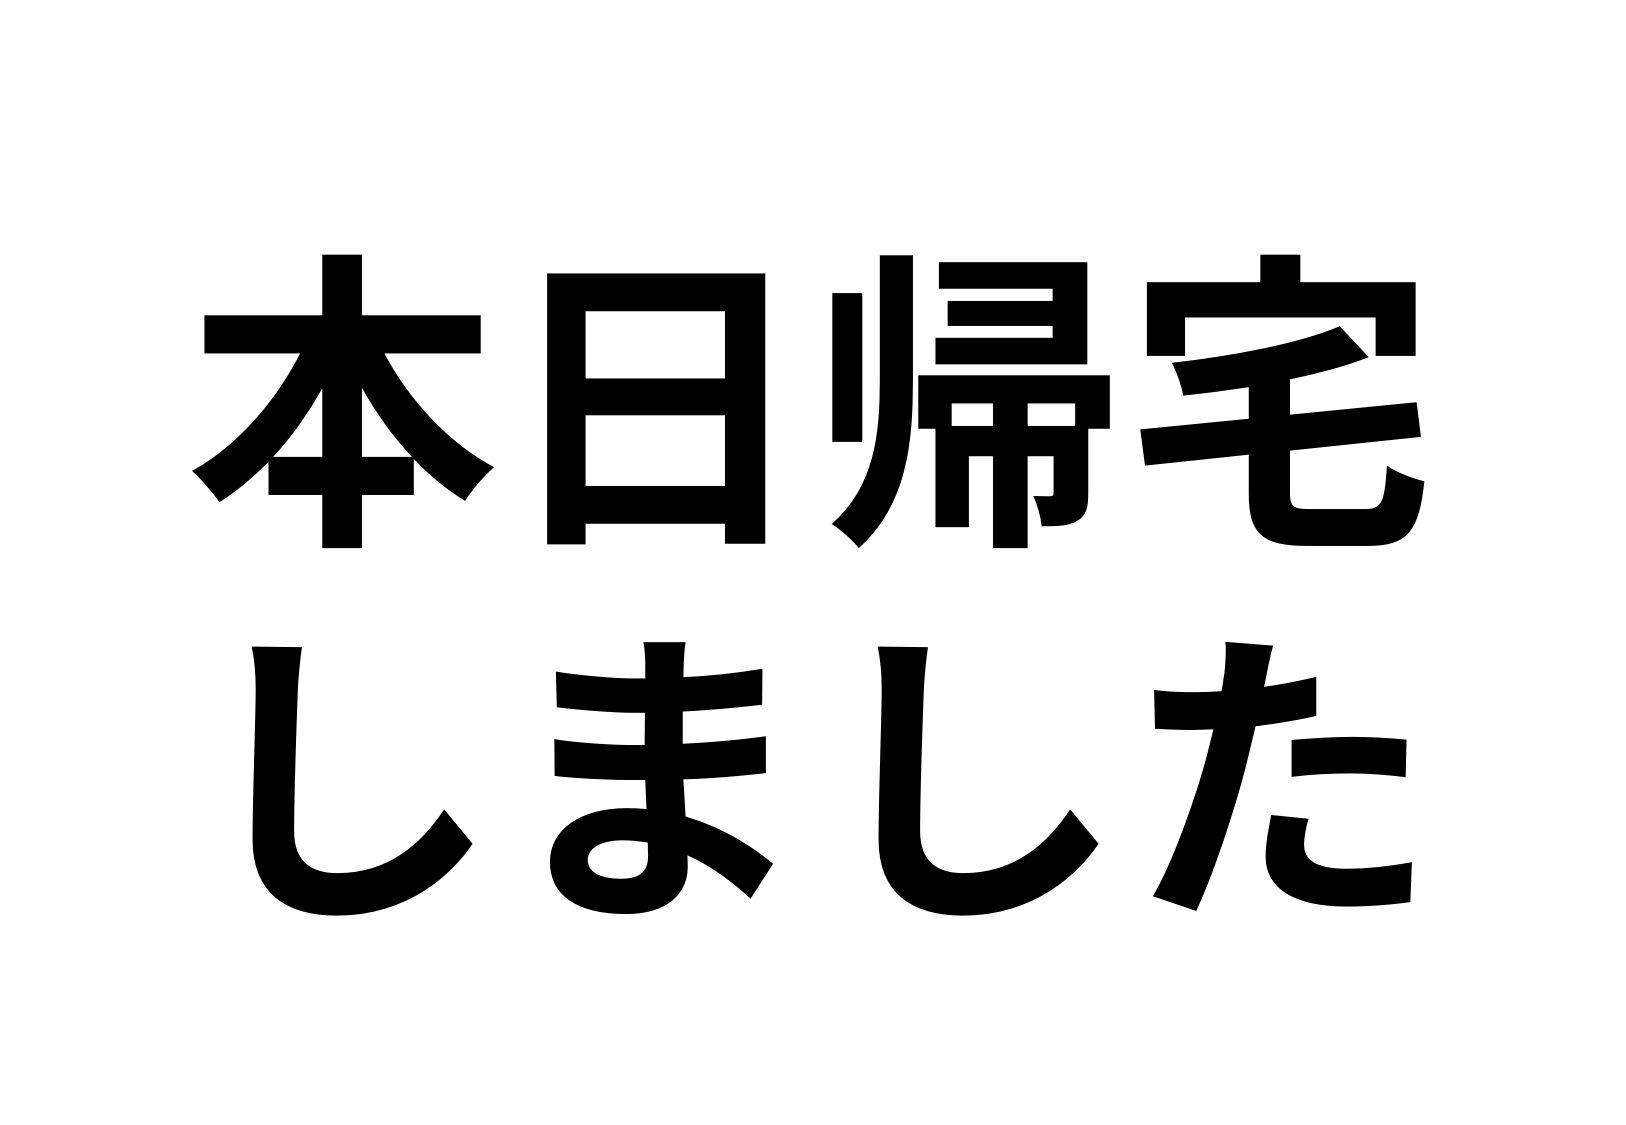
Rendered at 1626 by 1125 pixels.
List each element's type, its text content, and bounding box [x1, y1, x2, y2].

text_box 本日帰宅 しました [0, 201, 1625, 966]
